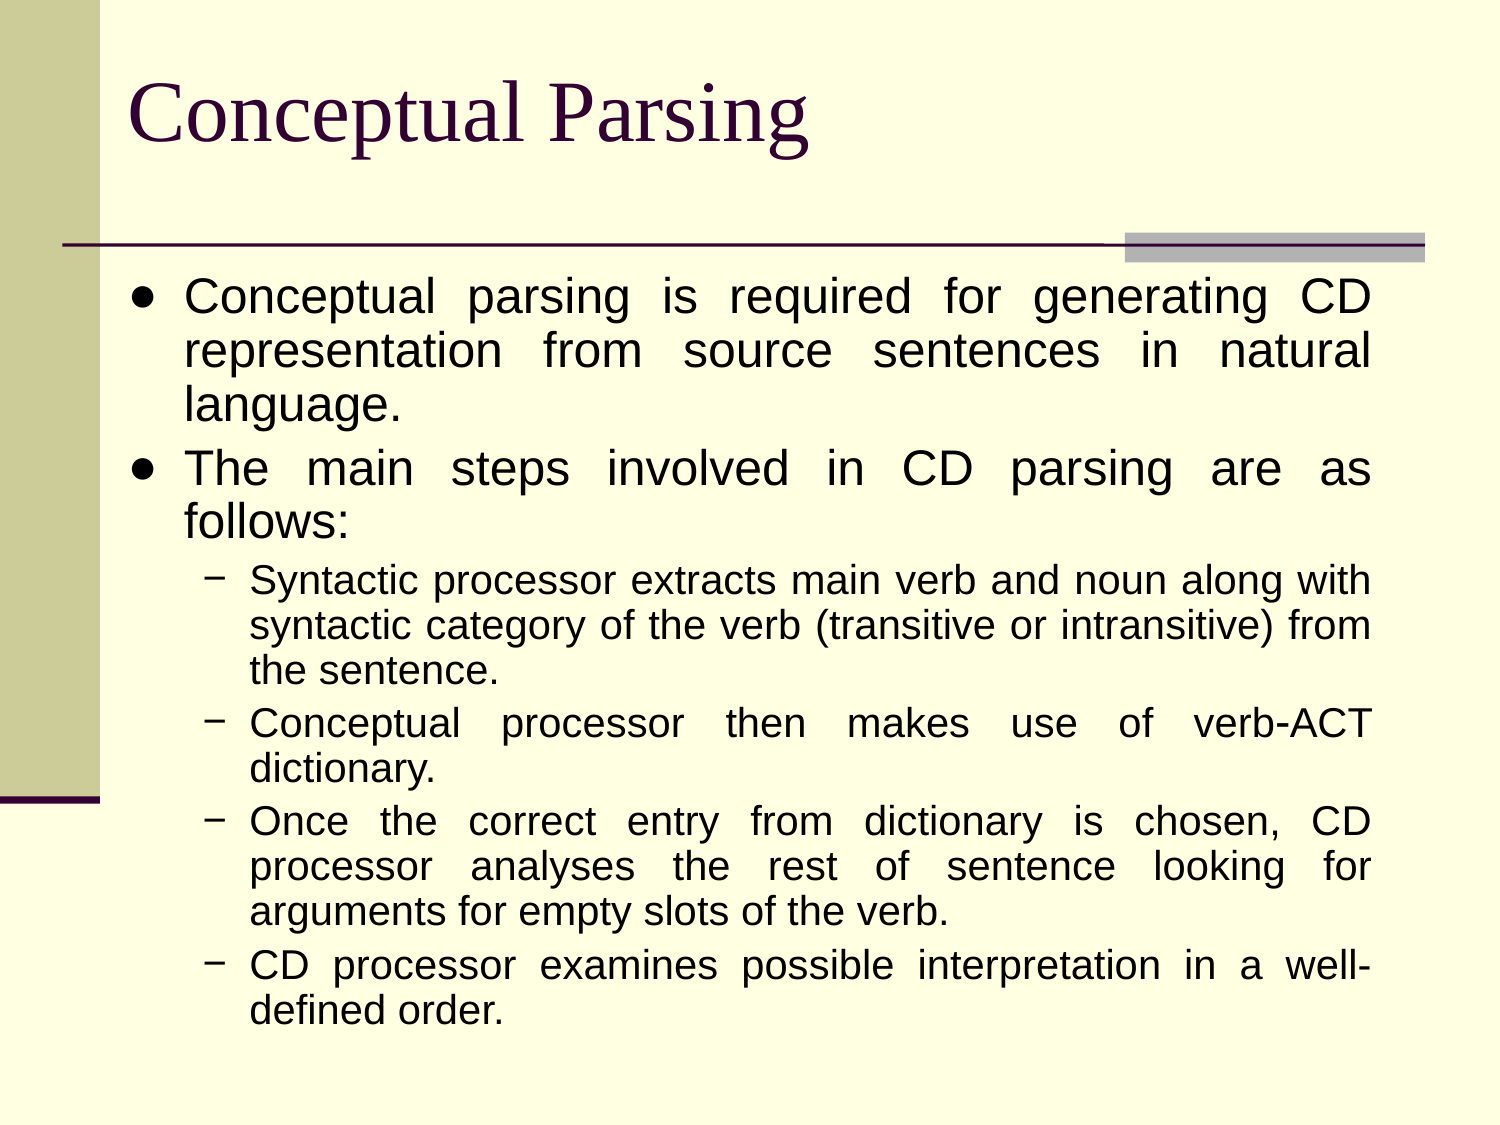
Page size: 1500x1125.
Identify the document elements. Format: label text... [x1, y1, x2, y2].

title Conceptual Parsing [112, 24, 1388, 188]
list Conceptual parsing is required for generating CD representation from source sentences in natural language. The main steps involved in CD parsing are as follows: Syntactic processor extracts main verb and noun along with syntactic category of the verb (transitive or intransitive) from the sentence. Conceptual processor then makes use of verbACT dictionary. Once the correct entry from dictionary is chosen, CD processor analyses the rest of sentence looking for arguments for empty slots of the verb. CD processor examines possible interpretation in a well-defined order. [112, 262, 1388, 1088]
